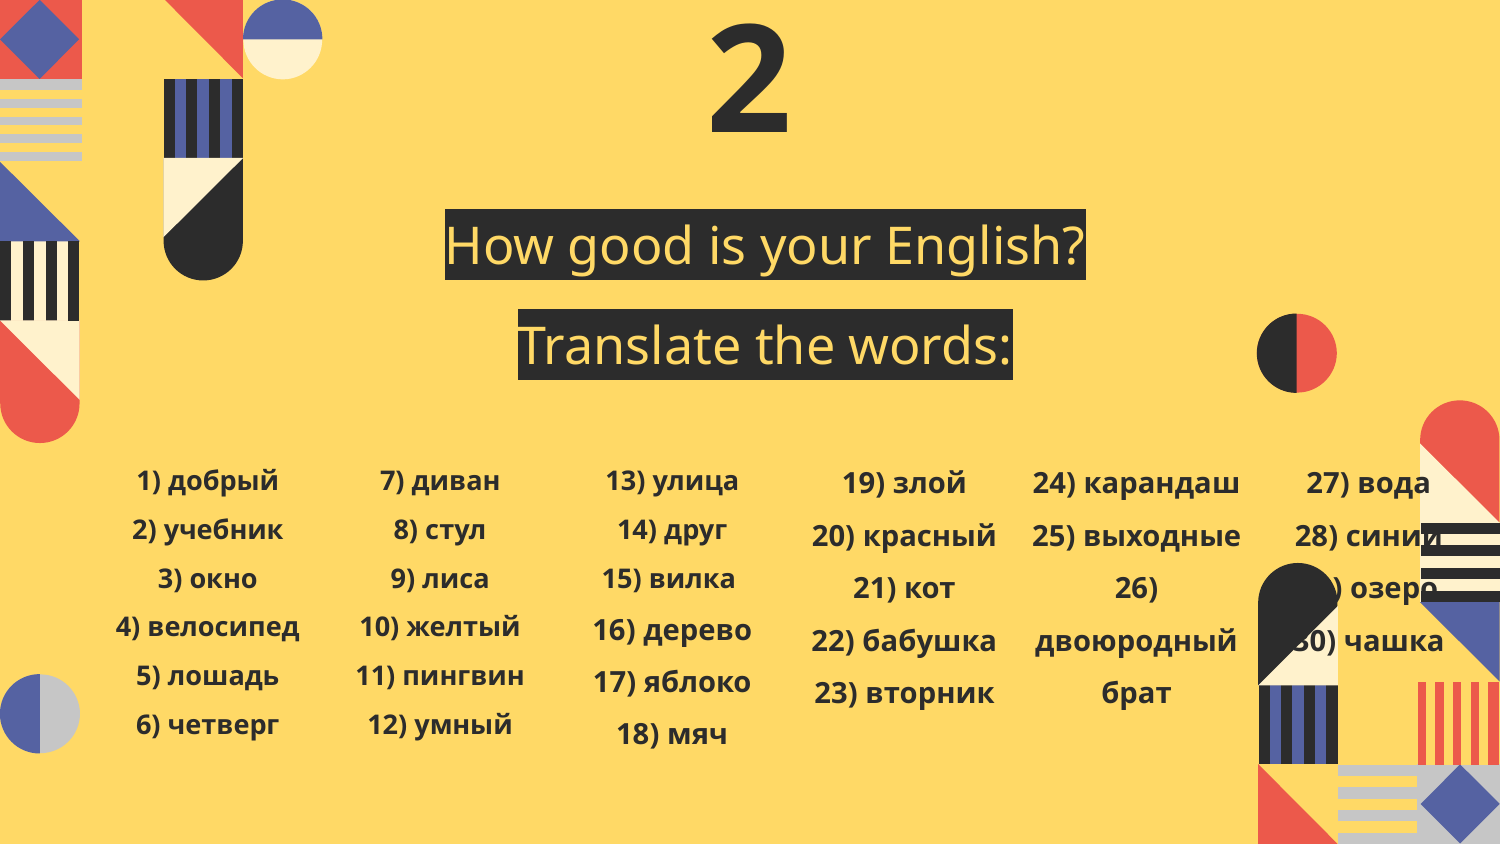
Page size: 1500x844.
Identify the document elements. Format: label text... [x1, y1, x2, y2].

subtitle How good is your English? Translate the words: [419, 150, 1093, 375]
title 1) добрый 2) учебник 3) окно 4) велосипед 5) лошадь 6) четверг 7) диван 8) стул 9) лиса 10) желтый 11) пингвин 12) умный 13) улица 14) друг 15) вилка 16) дерево 17) яблоко 18) мяч 19) злой 20) красный 21) кот 22) бабушка 23) вторник 24) карандаш 25) выходные 26) двоюродный брат 27) вода 28) синий 29) озеро 30) чашка [76, 433, 1500, 765]
title 2 [572, 43, 927, 150]
